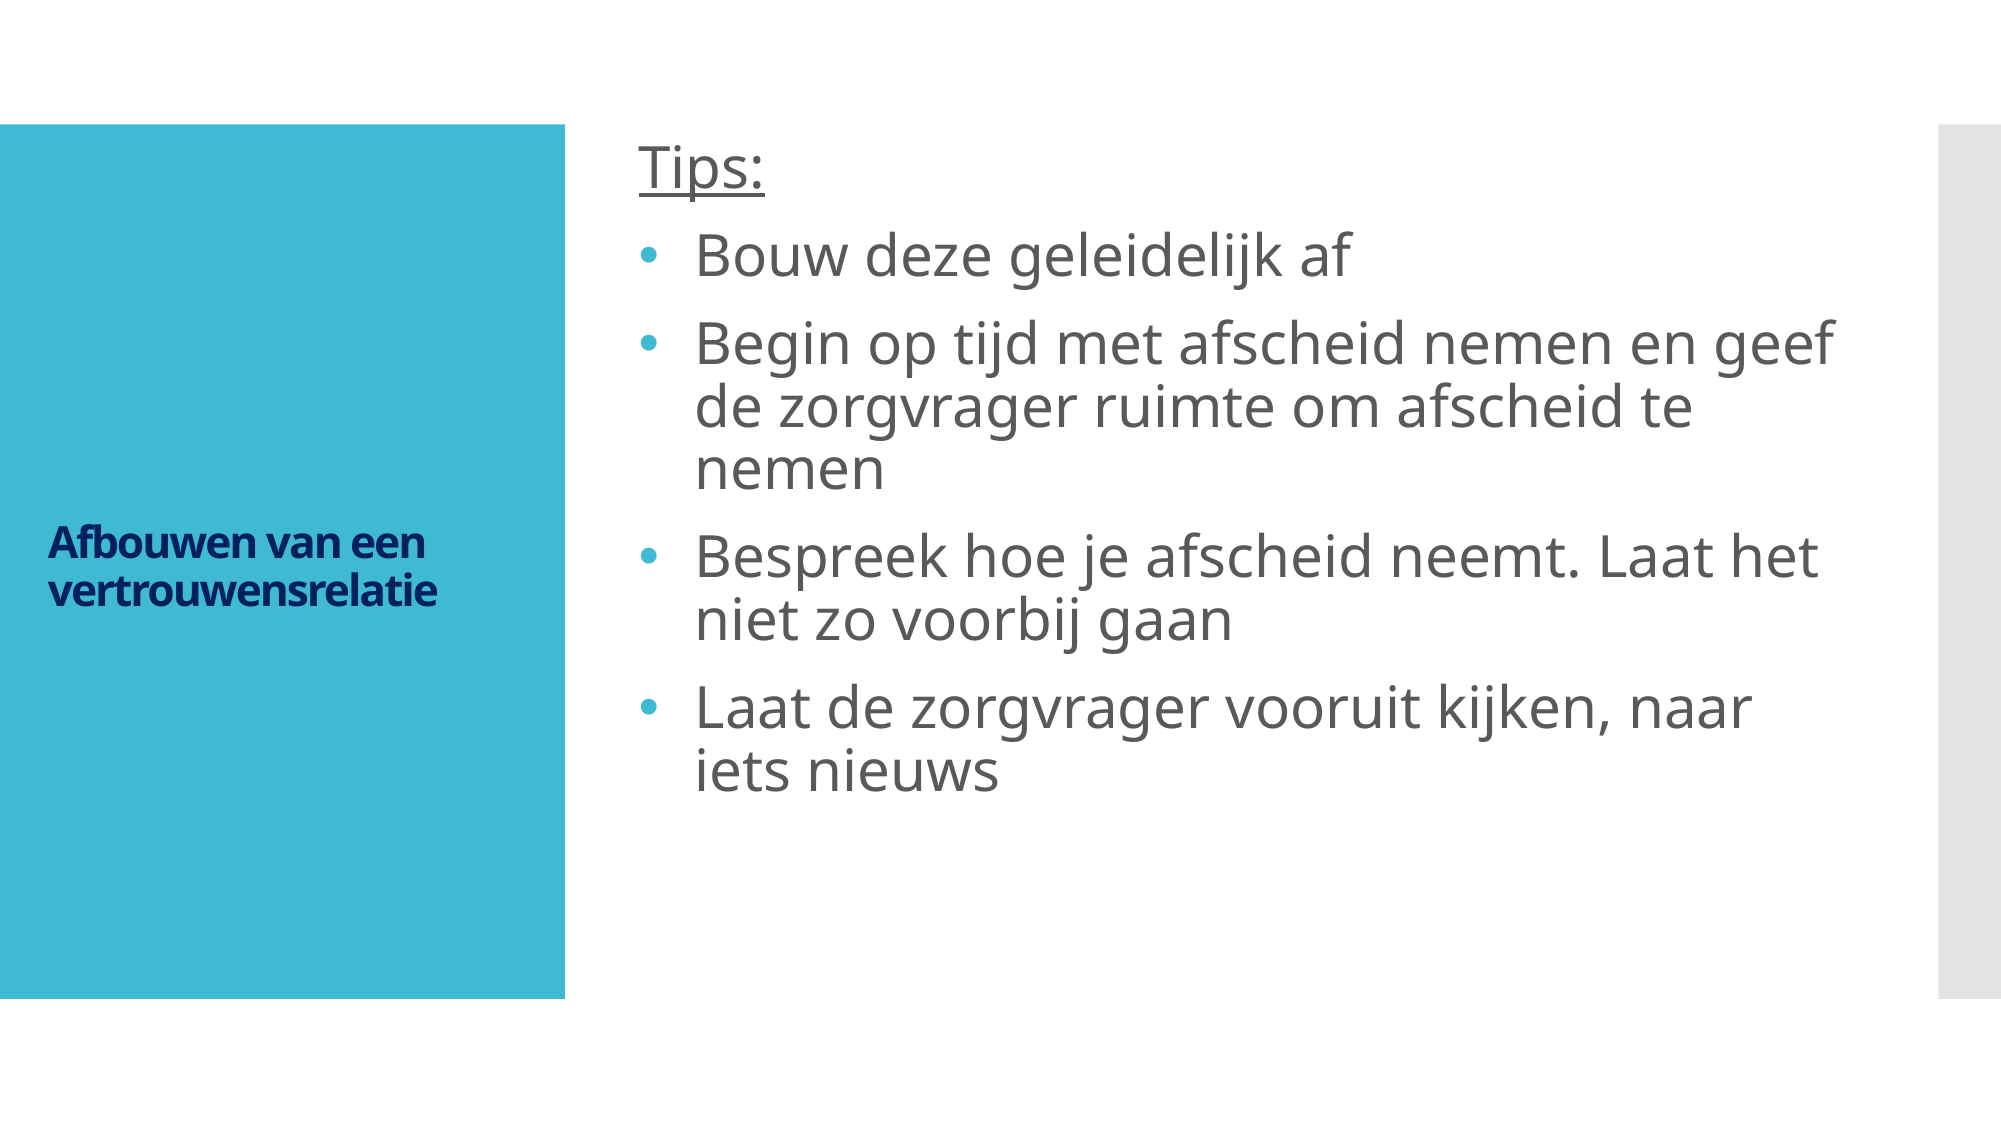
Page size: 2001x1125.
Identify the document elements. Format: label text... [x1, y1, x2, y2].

title Afbouwen van een vertrouwensrelatie [33, 463, 514, 624]
list Tips: Bouw deze geleidelijk af Begin op tijd met afscheid nemen en geef de zorgvrager ruimte om afscheid te nemen Bespreek hoe je afscheid neemt. Laat het niet zo voorbij gaan Laat de zorgvrager vooruit kijken, naar iets nieuws [623, 130, 1855, 984]
